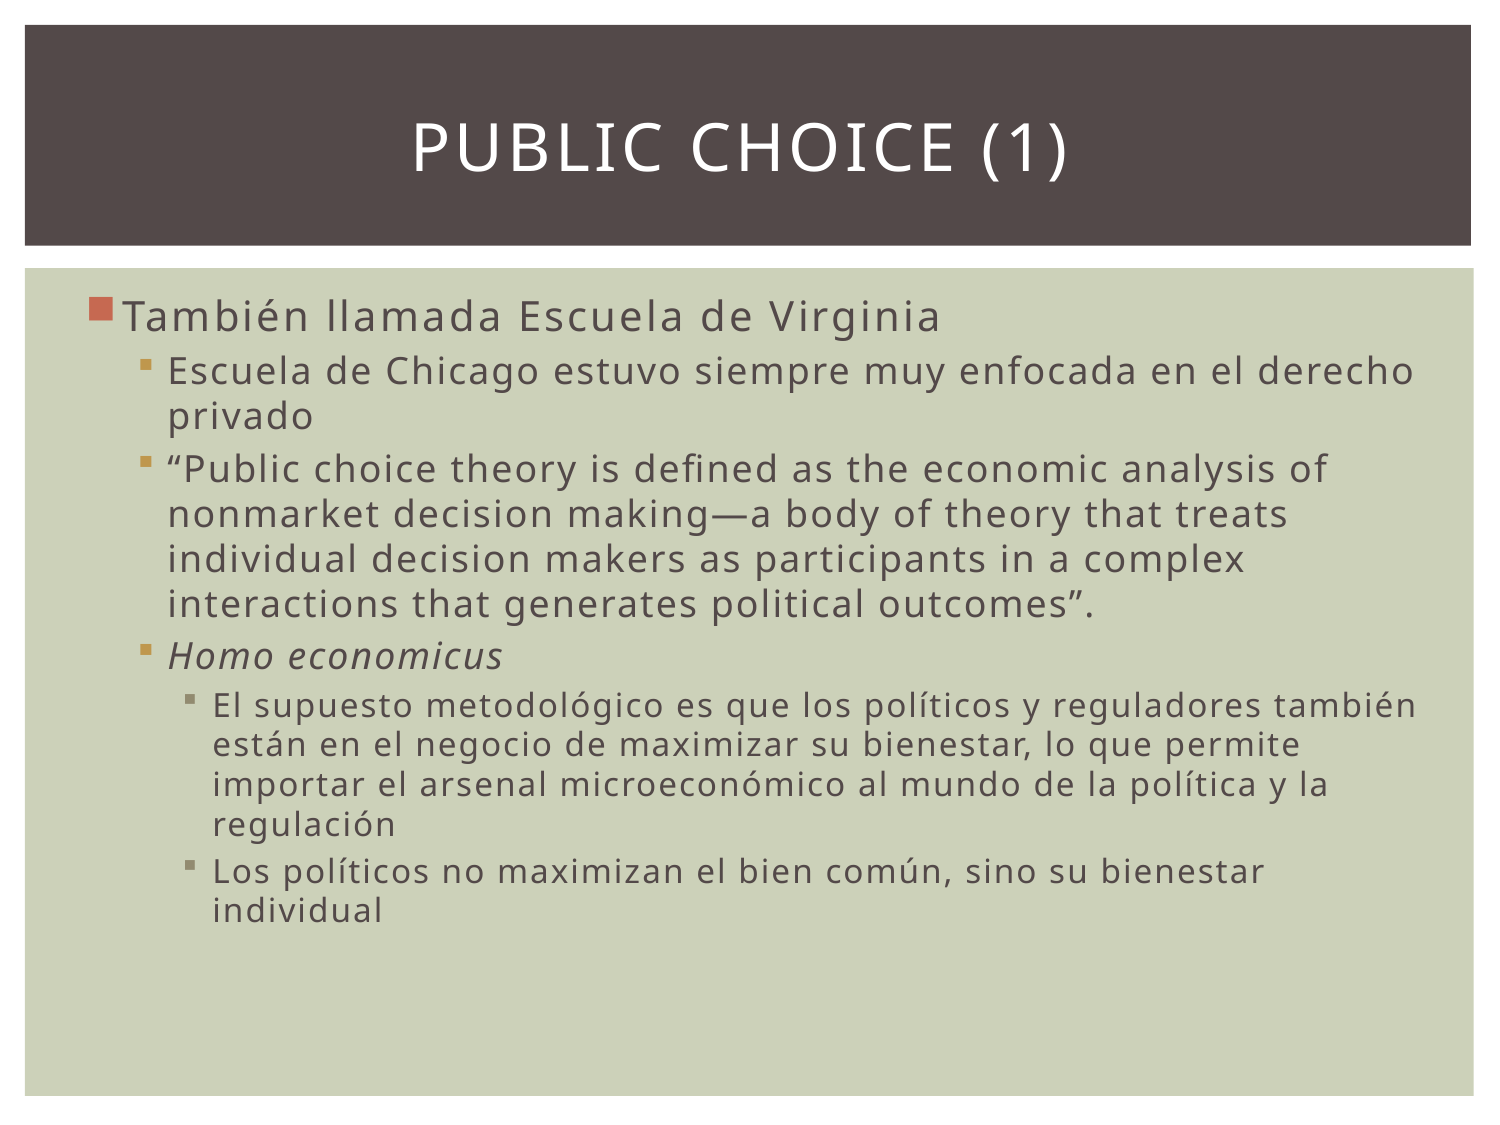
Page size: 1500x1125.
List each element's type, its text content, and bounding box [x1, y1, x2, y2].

title Public Choice (1) [62, 58, 1438, 232]
list También llamada Escuela de Virginia Escuela de Chicago estuvo siempre muy enfocada en el derecho privado “Public choice theory is defined as the economic analysis of nonmarket decision making—a body of theory that treats individual decision makers as participants in a complex interactions that generates political outcomes”. Homo economicus El supuesto metodológico es que los políticos y reguladores también están en el negocio de maximizar su bienestar, lo que permite importar el arsenal microeconómico al mundo de la política y la regulación Los políticos no maximizan el bien común, sino su bienestar individual [62, 281, 1442, 1005]
